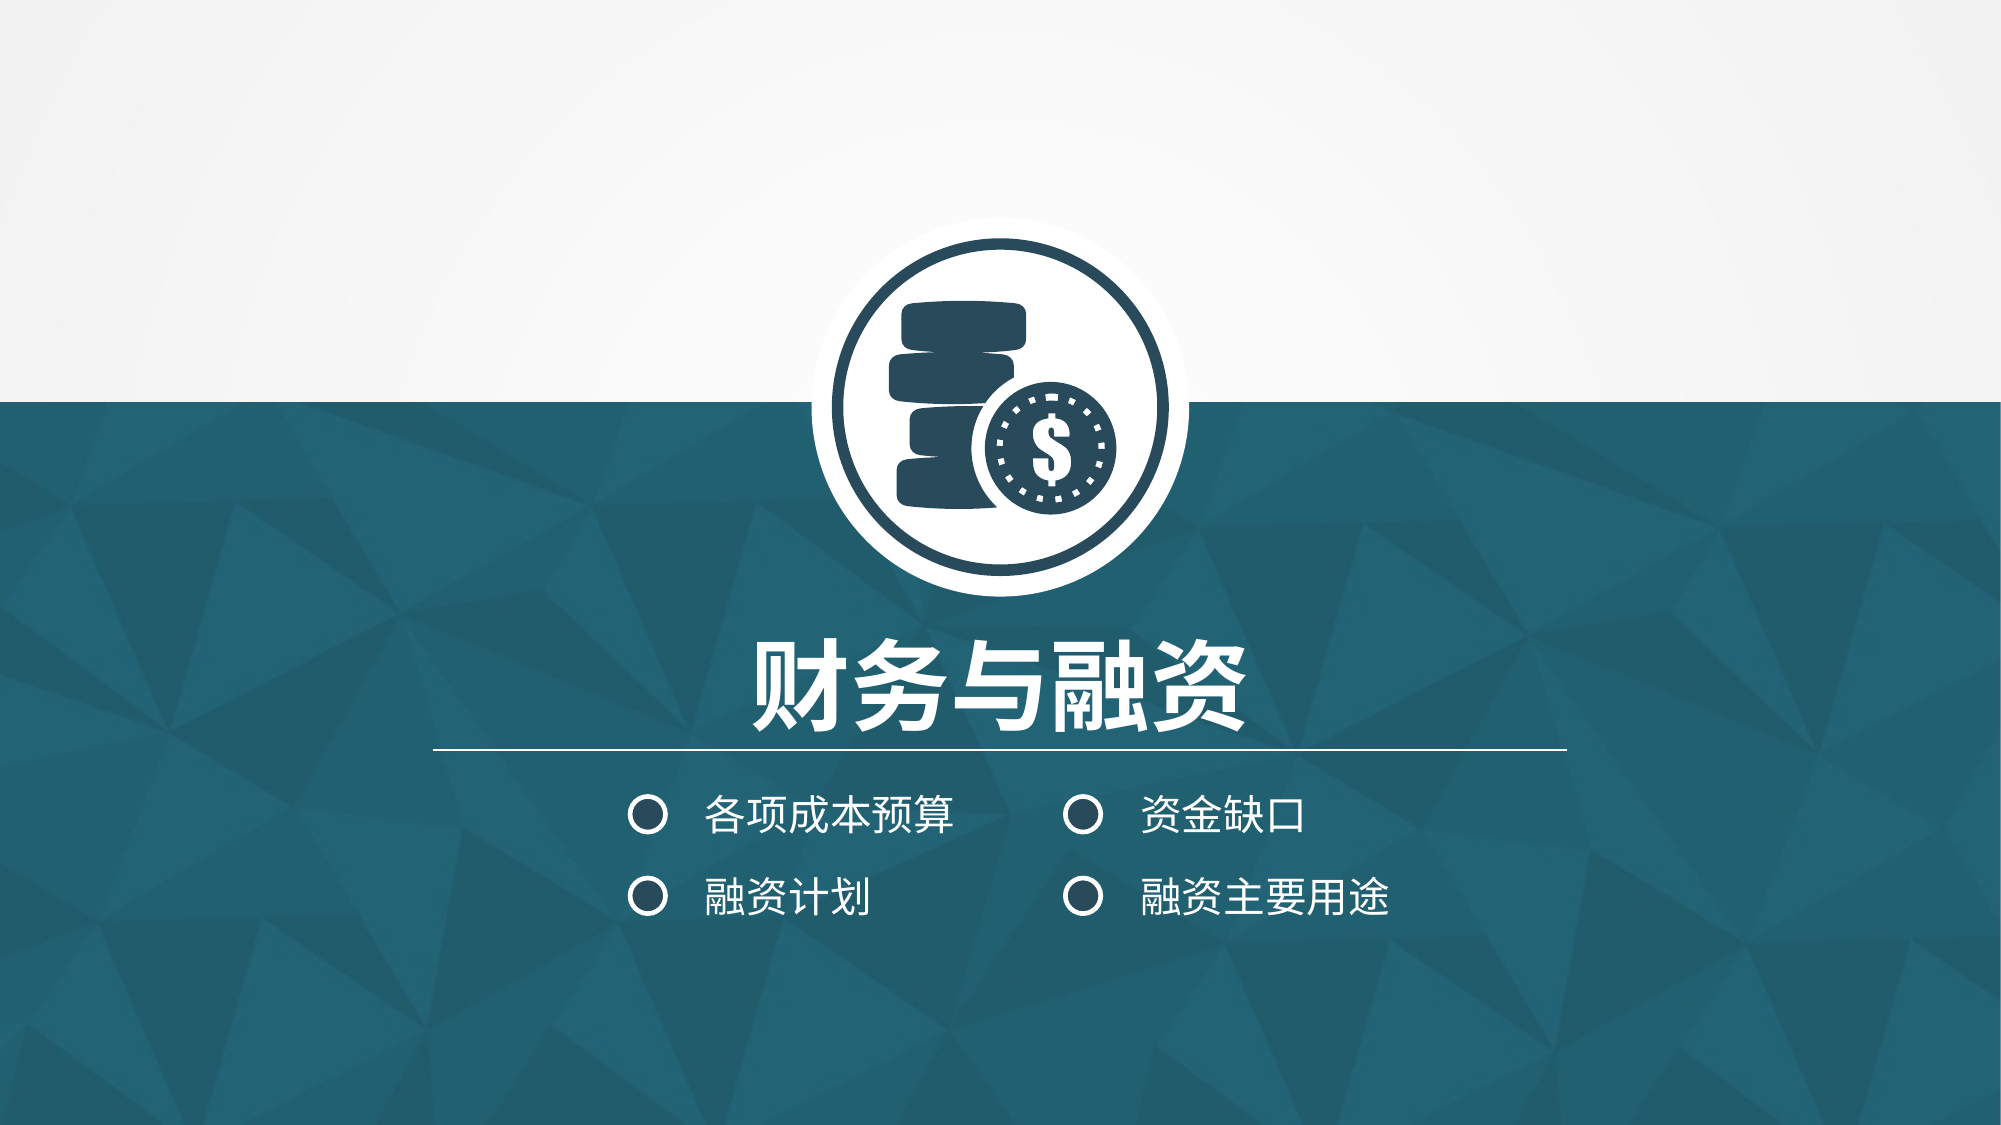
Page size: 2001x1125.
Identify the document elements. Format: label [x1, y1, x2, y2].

text_box [811, 217, 1190, 597]
picture [0, 0, 2001, 1125]
